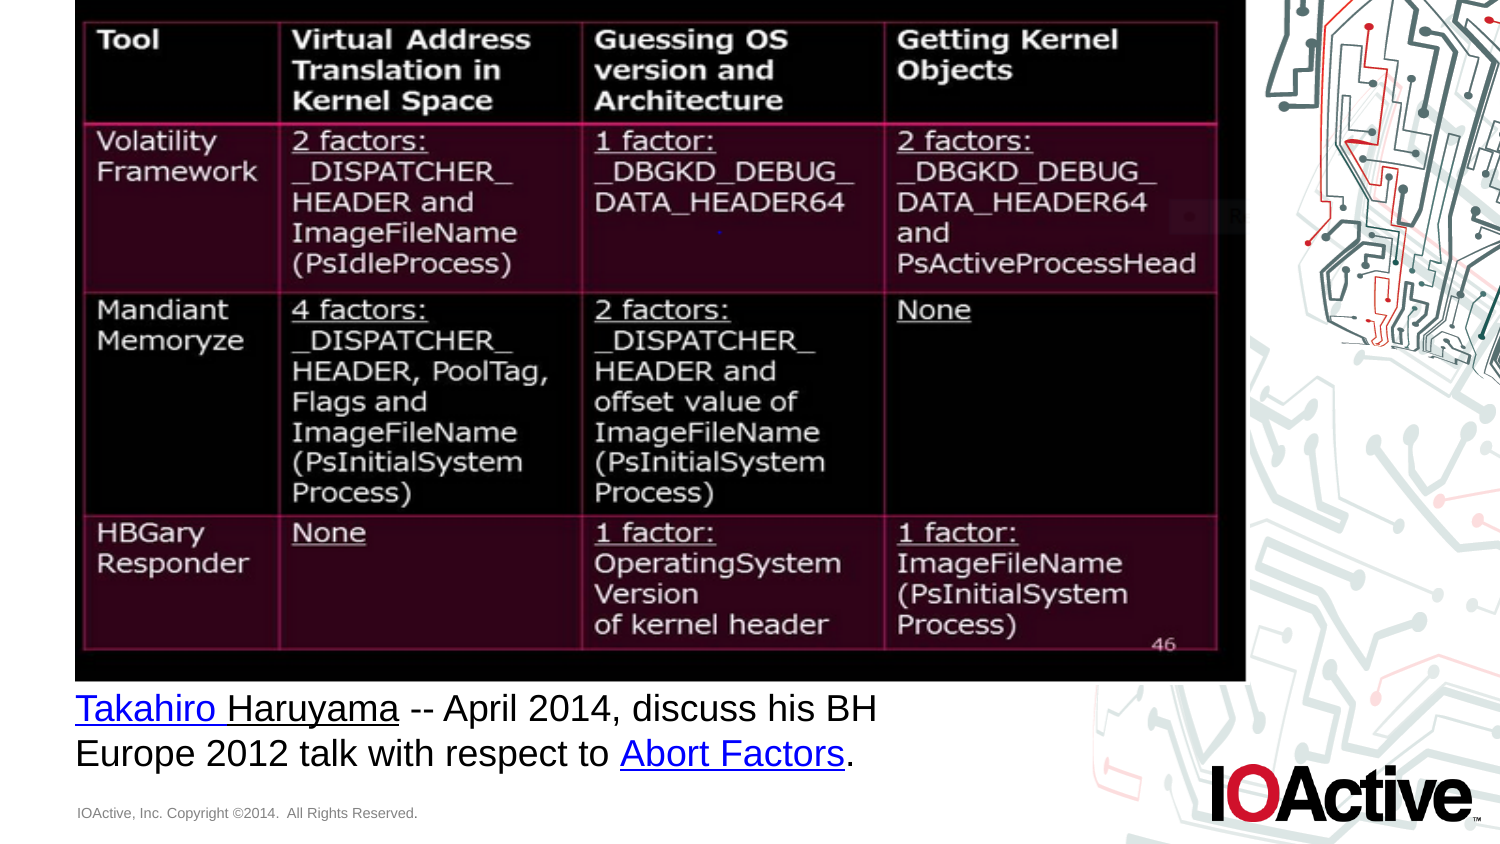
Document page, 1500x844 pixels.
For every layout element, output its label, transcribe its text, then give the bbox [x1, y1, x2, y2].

picture [0, 0, 1500, 844]
list Takahiro Haruyama -- April 2014, discuss his BH Europe 2012 talk with respect to Abort Factors. [75, 693, 938, 785]
